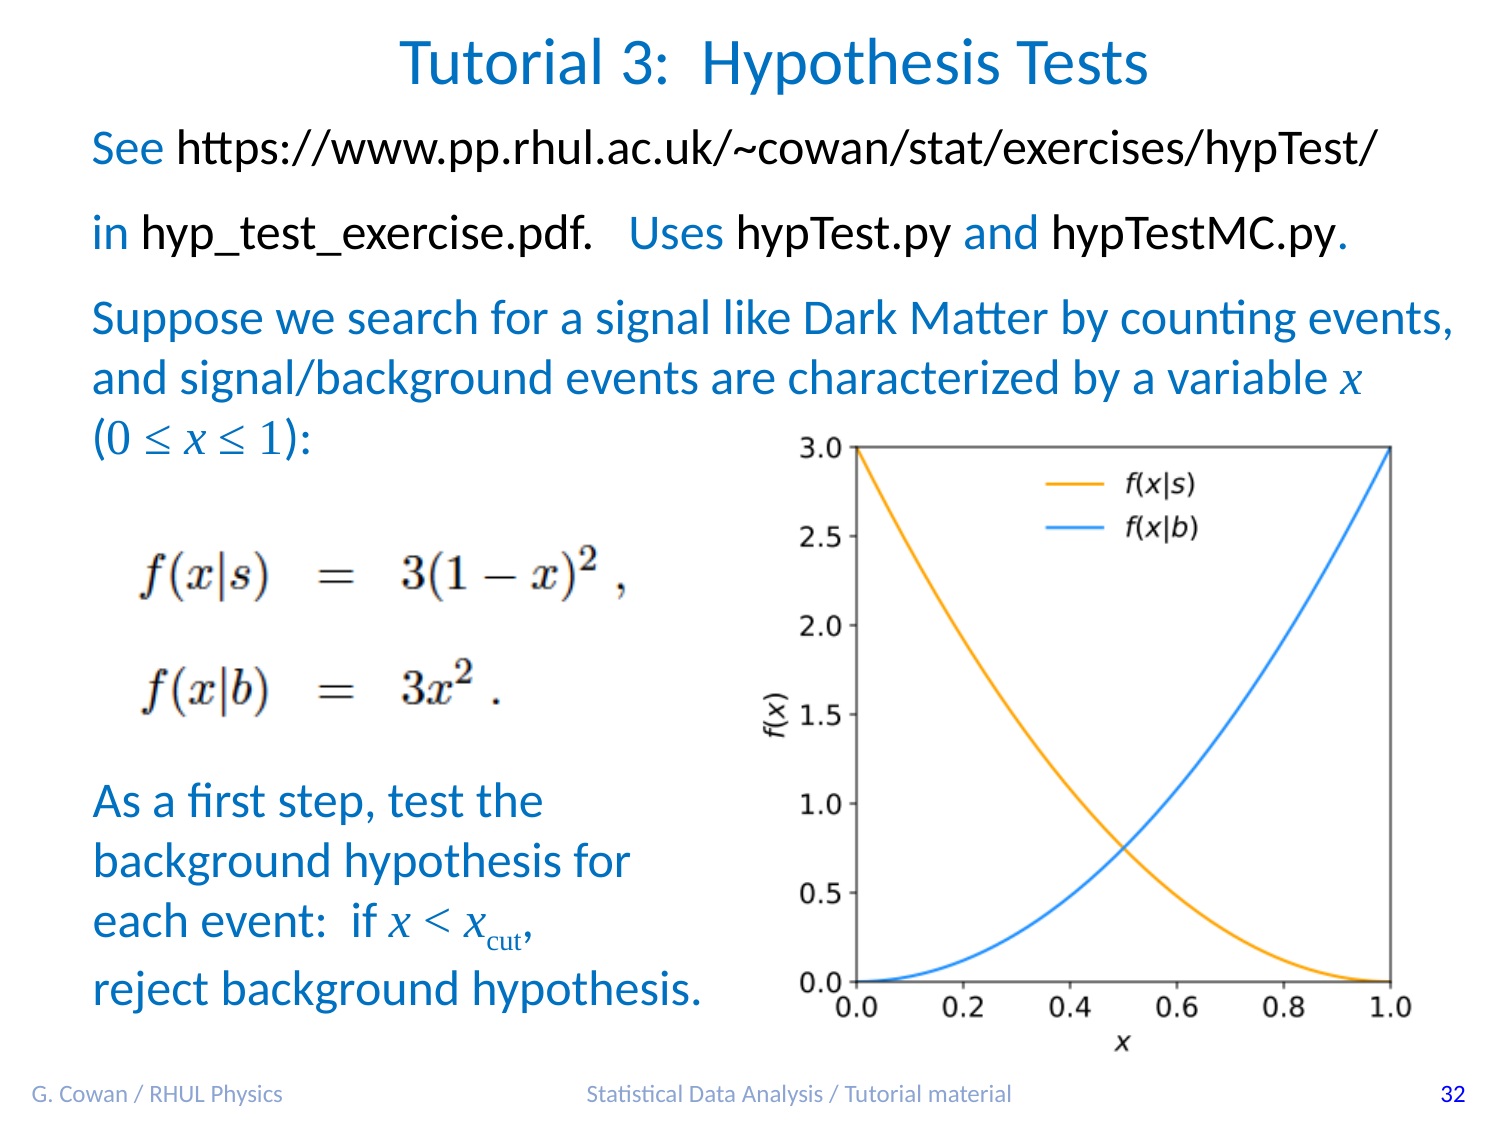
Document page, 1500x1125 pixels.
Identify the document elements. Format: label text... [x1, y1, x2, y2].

footer Statistical Data Analysis / Tutorial material [338, 1062, 1262, 1123]
text_box As a first step, test the background hypothesis for each event: if x < xcut, reject background hypothesis. [78, 760, 718, 1024]
picture [749, 376, 1459, 1086]
text_box See https://www.pp.rhul.ac.uk/~cowan/stat/exercises/hypTest/ in hyp_test_exercise.pdf. Uses hypTest.py and hypTestMC.py. Suppose we search for a signal like Dark Matter by counting events, and signal/background events are characterized by a variable x (0 ≤ x ≤ 1): [76, 107, 1500, 473]
text_box Tutorial 3: Hypothesis Tests [231, 10, 1318, 94]
slide_number G. Cowan / RHUL Physics [16, 1062, 338, 1123]
slide_number 32 [1262, 1062, 1481, 1123]
picture [105, 533, 644, 732]
